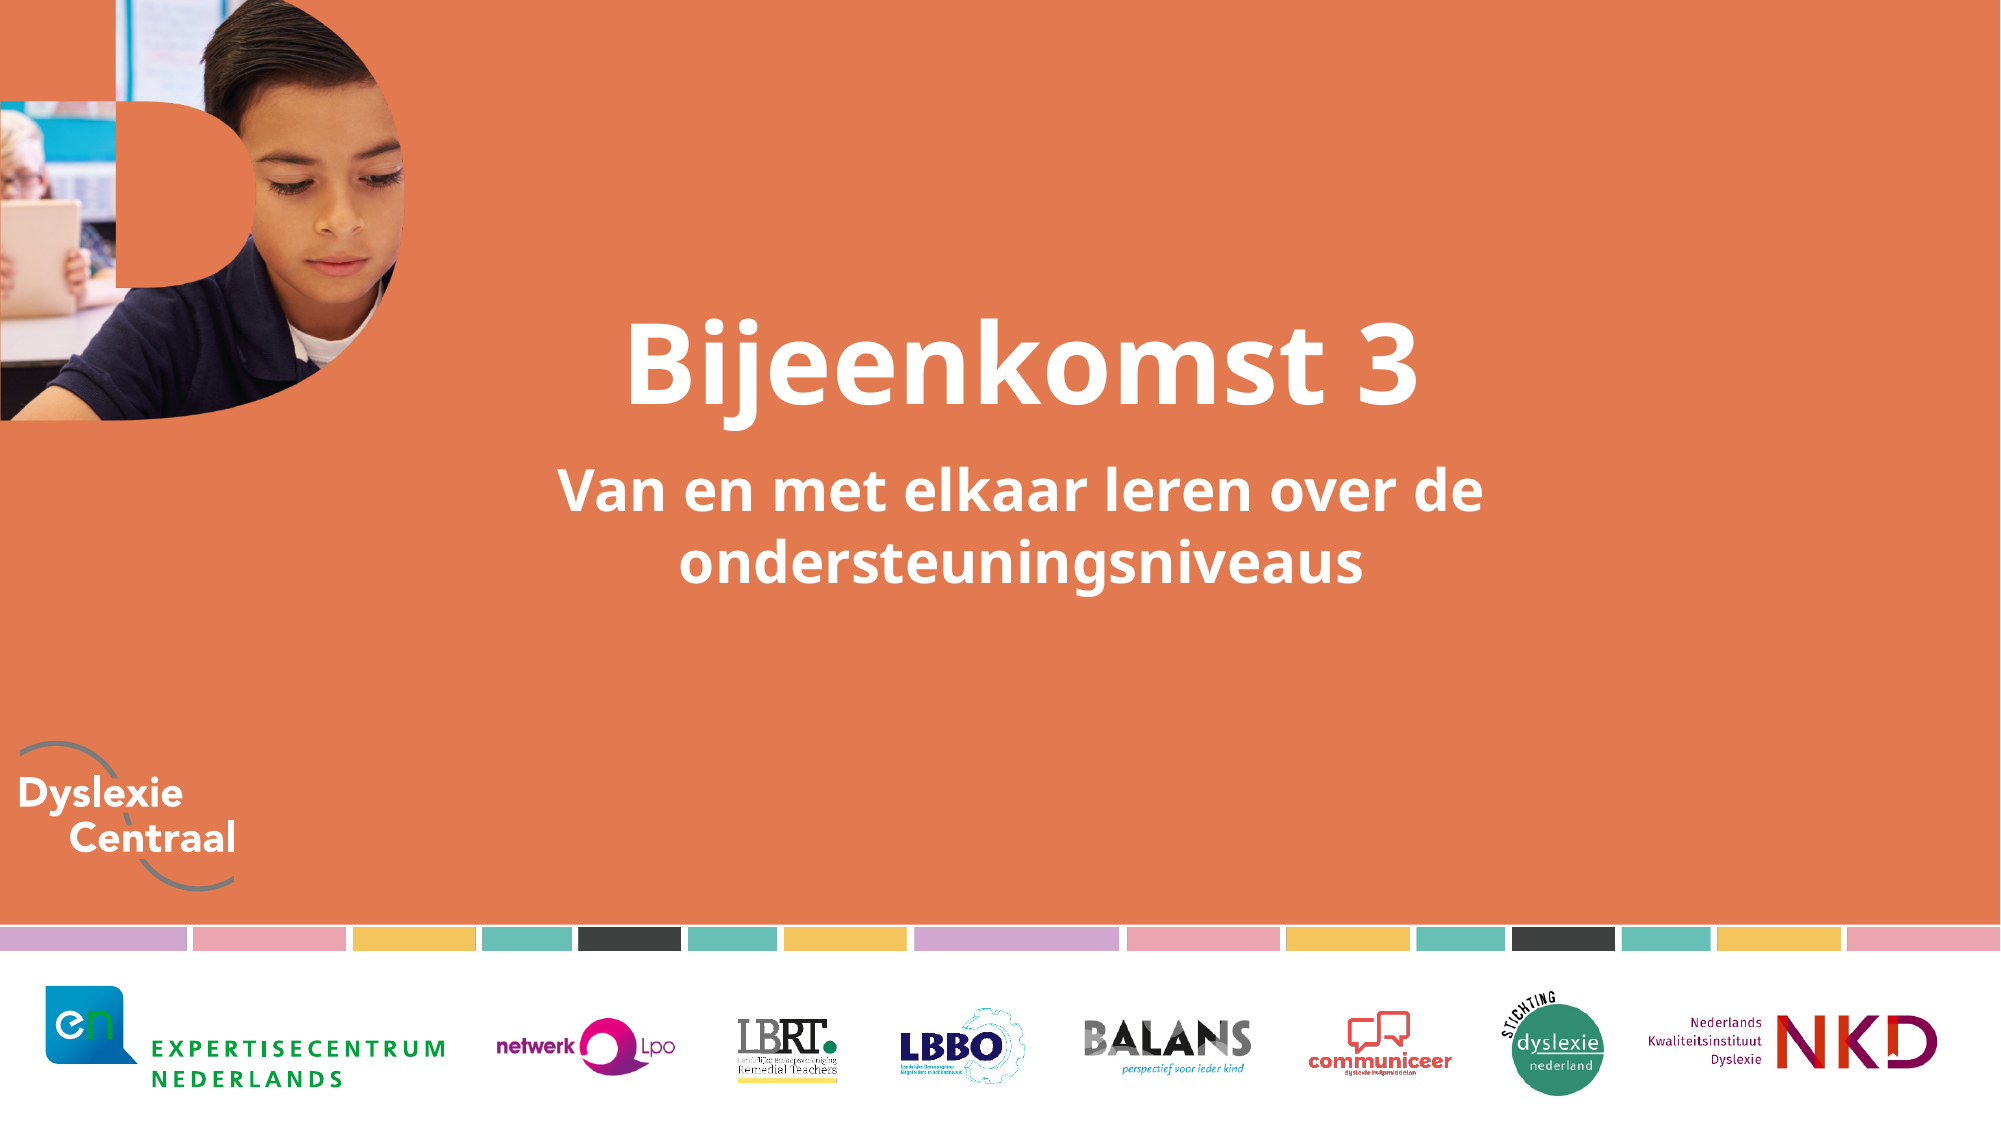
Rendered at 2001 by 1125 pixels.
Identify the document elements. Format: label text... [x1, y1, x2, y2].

picture [1308, 998, 1452, 1088]
picture [736, 1018, 839, 1085]
picture [492, 1015, 680, 1078]
picture [0, 0, 405, 421]
picture [901, 1008, 1025, 1084]
title Bijeenkomst 3 [237, 234, 1806, 440]
picture [0, 927, 2000, 951]
subtitle Van en met elkaar leren over de ondersteuningsniveaus [262, 447, 1781, 891]
picture [1644, 1011, 1948, 1078]
